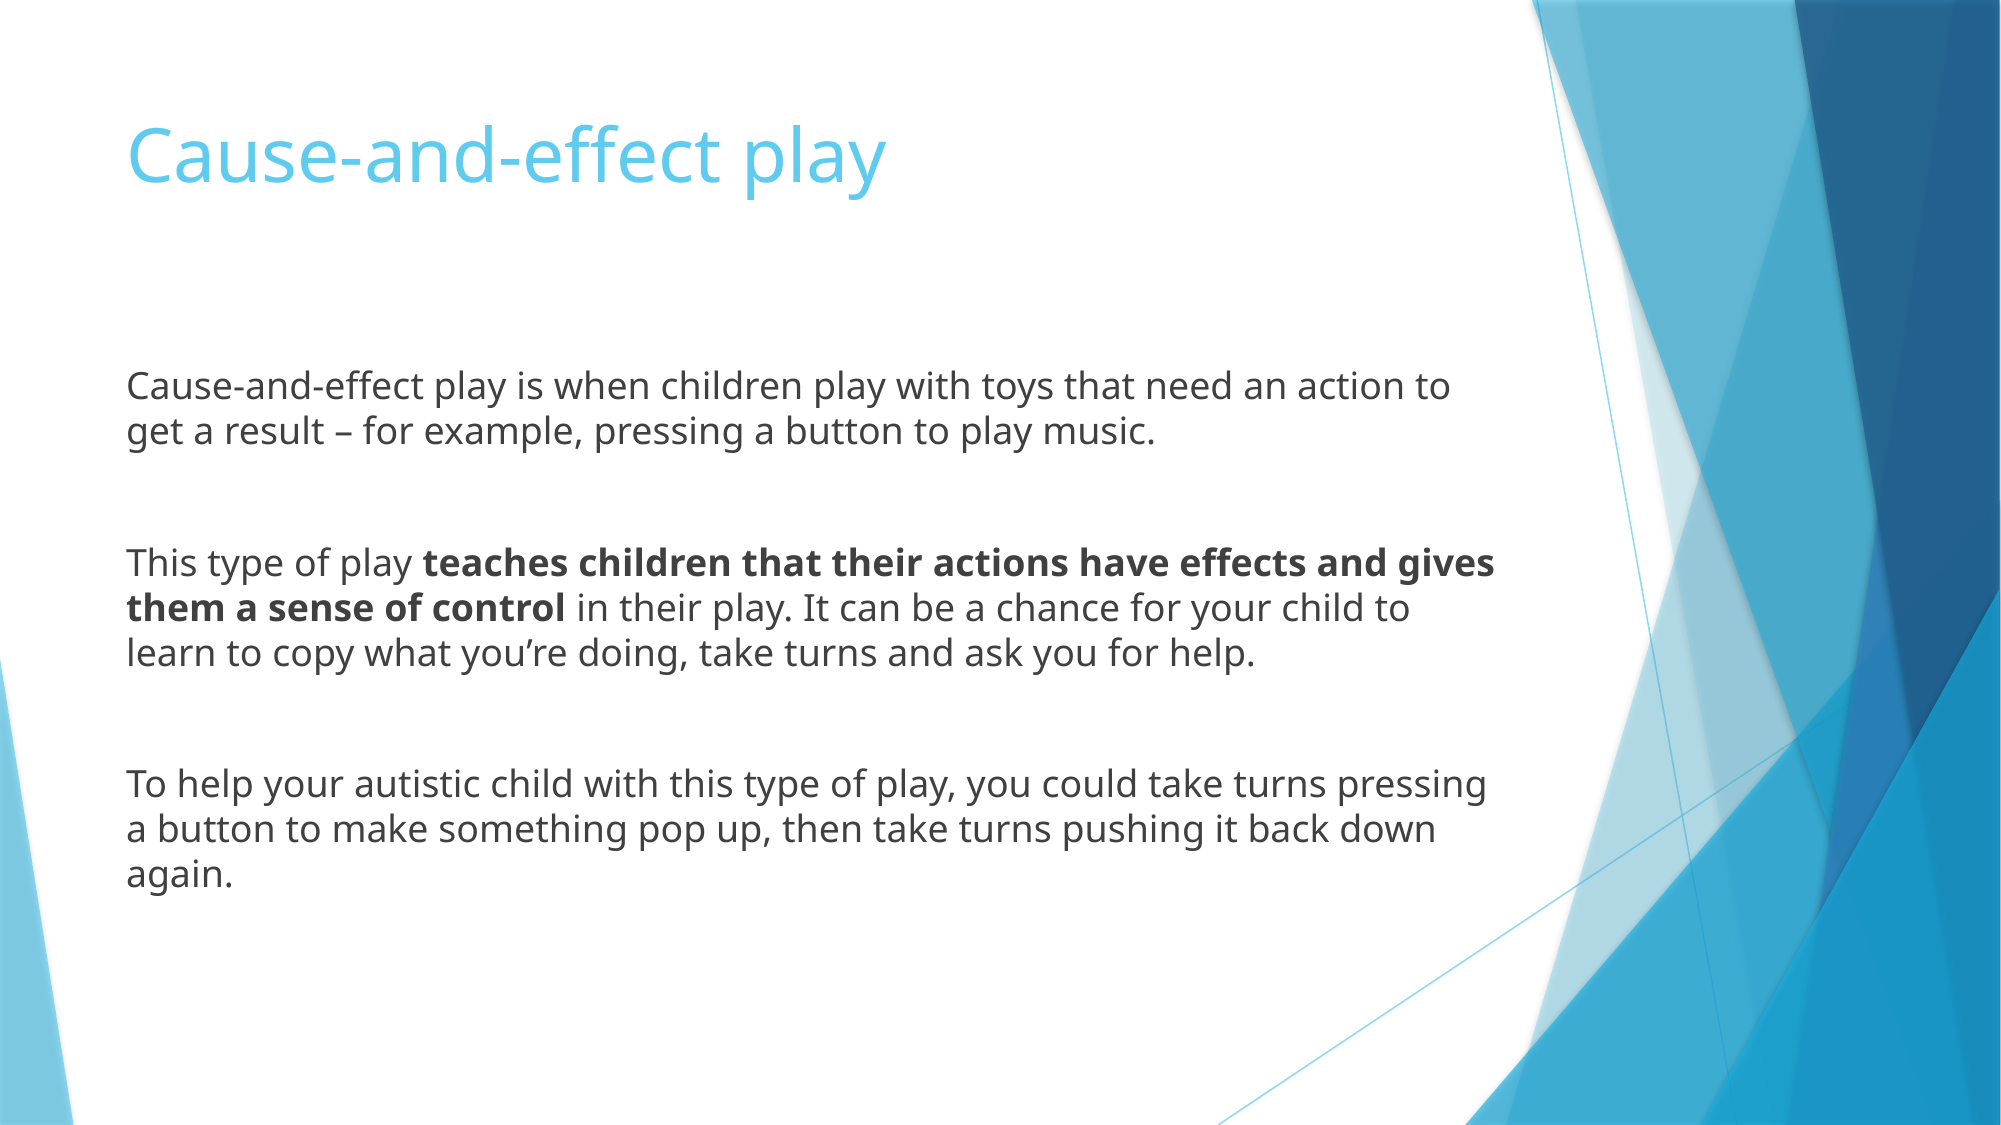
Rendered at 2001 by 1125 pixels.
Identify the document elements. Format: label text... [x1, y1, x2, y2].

list Cause-and-effect play is when children play with toys that need an action to get a result – for example, pressing a button to play music. This type of play teaches children that their actions have effects and gives them a sense of control in their play. It can be a chance for your child to learn to copy what you’re doing, take turns and ask you for help. To help your autistic child with this type of play, you could take turns pressing a button to make something pop up, then take turns pushing it back down again. [111, 354, 1522, 992]
title Cause-and-effect play [111, 99, 1522, 317]
